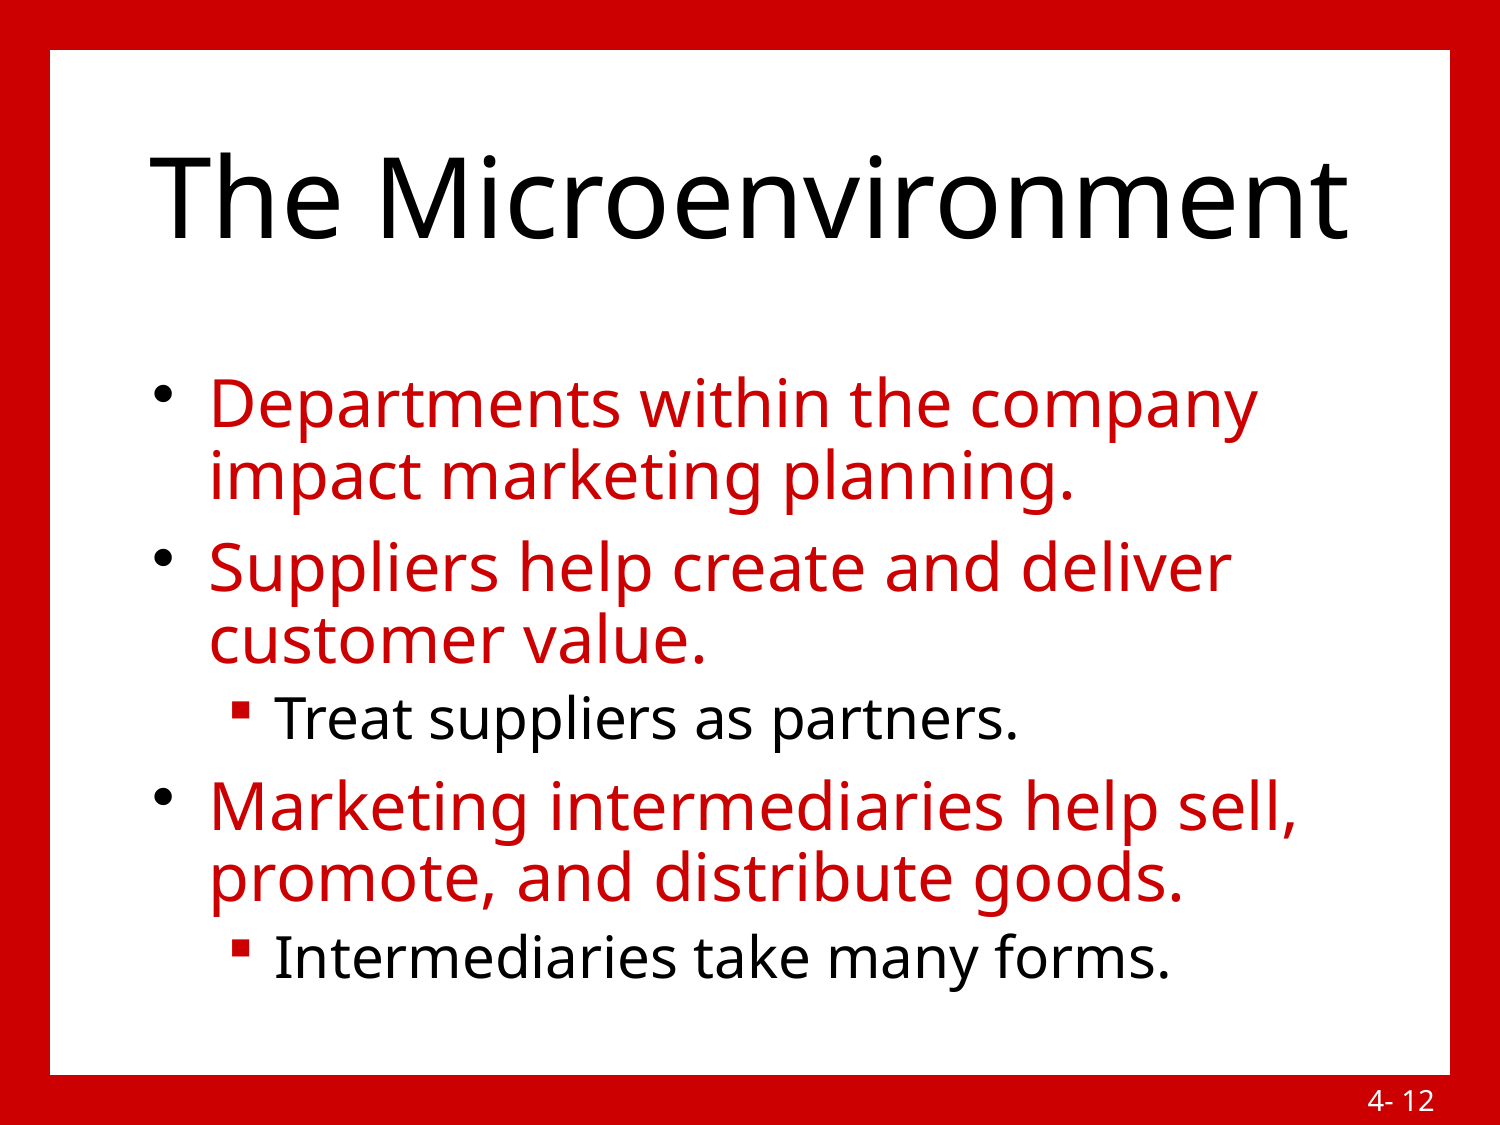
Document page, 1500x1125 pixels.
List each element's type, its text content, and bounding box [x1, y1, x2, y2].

title The Microenvironment [112, 99, 1388, 288]
list Departments within the company impact marketing planning. Suppliers help create and deliver customer value. Treat suppliers as partners. Marketing intermediaries help sell, promote, and distribute goods. Intermediaries take many forms. [137, 362, 1426, 1051]
slide_number 4- 11 [1137, 1074, 1451, 1125]
